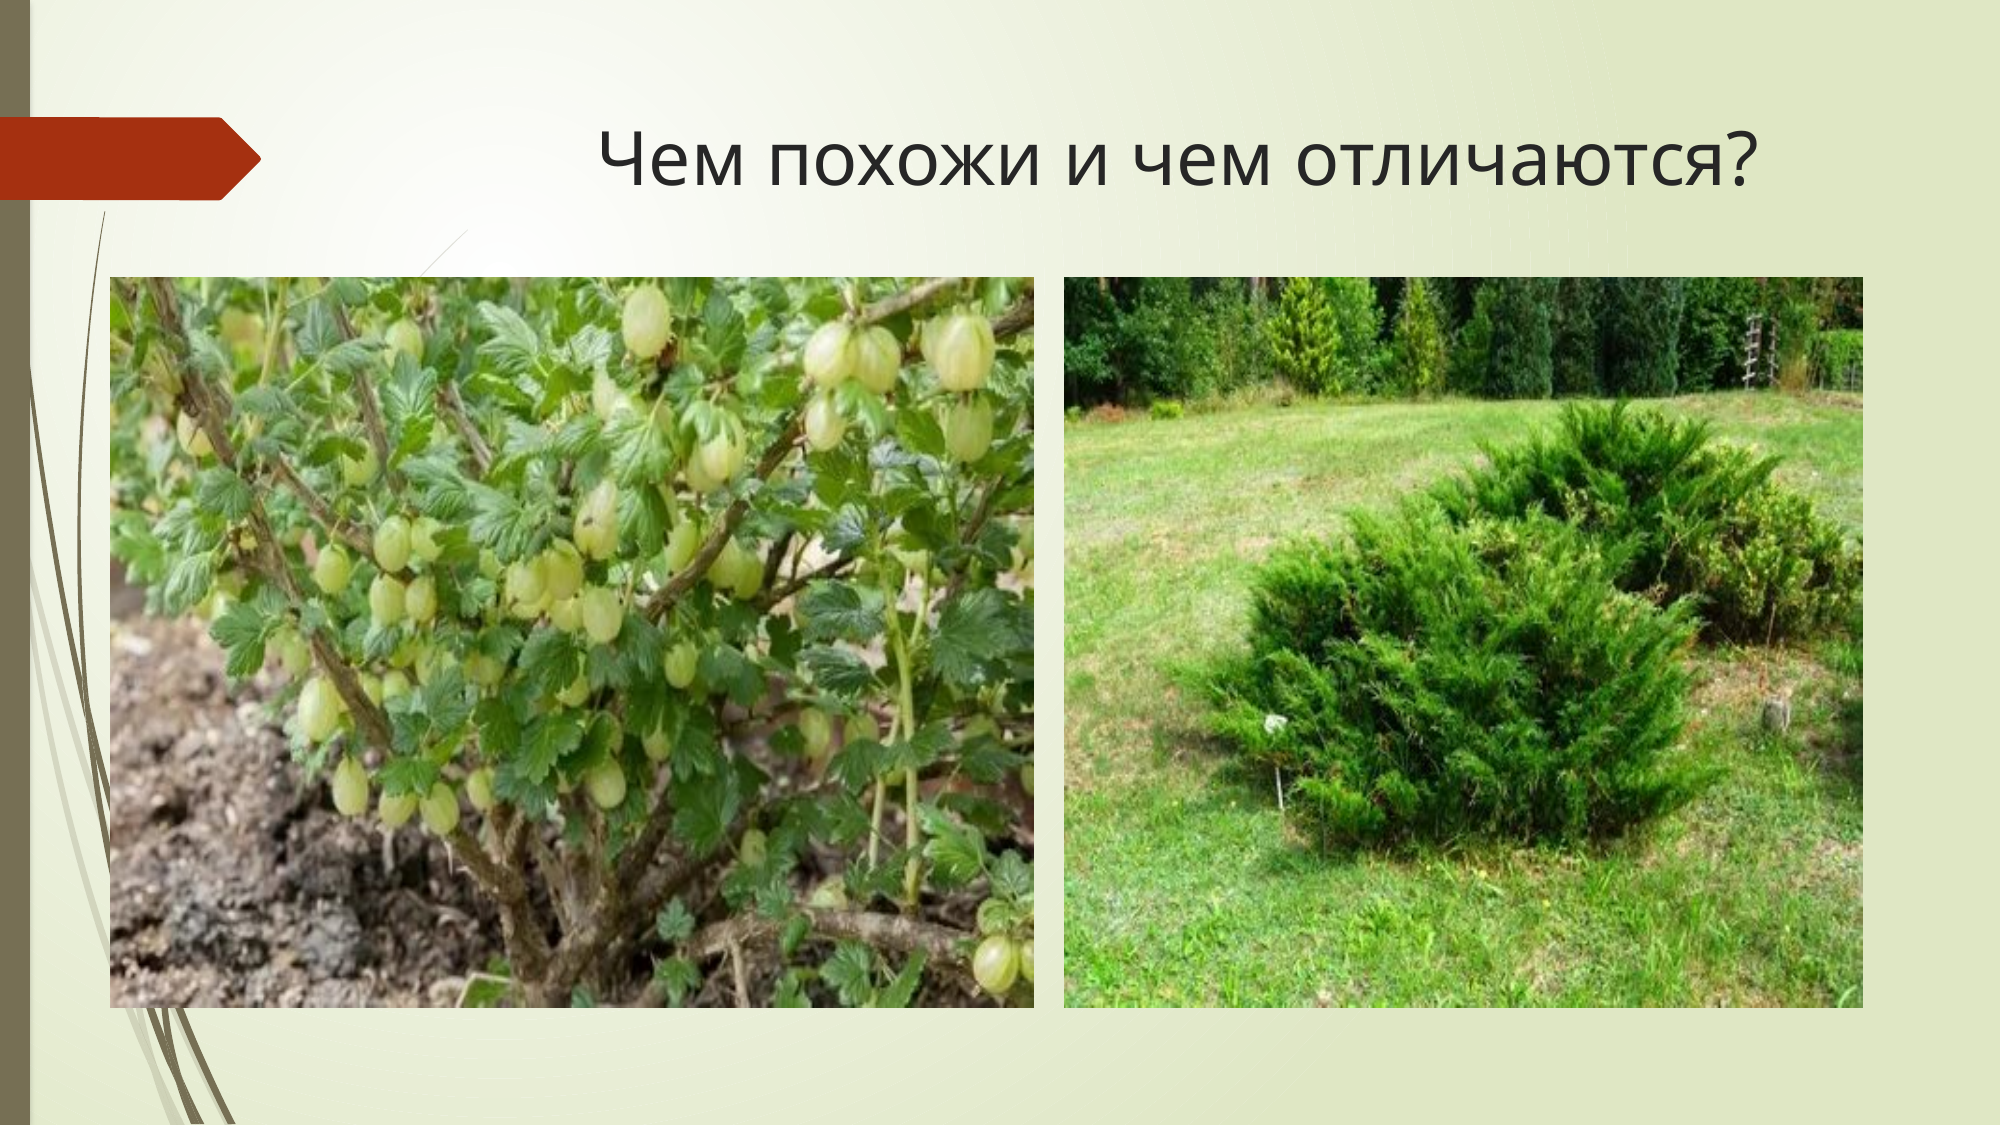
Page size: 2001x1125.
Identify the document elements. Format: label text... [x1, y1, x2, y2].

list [109, 276, 1034, 1008]
picture [1064, 276, 1863, 1008]
title Чем похожи и чем отличаются? [425, 102, 1888, 313]
